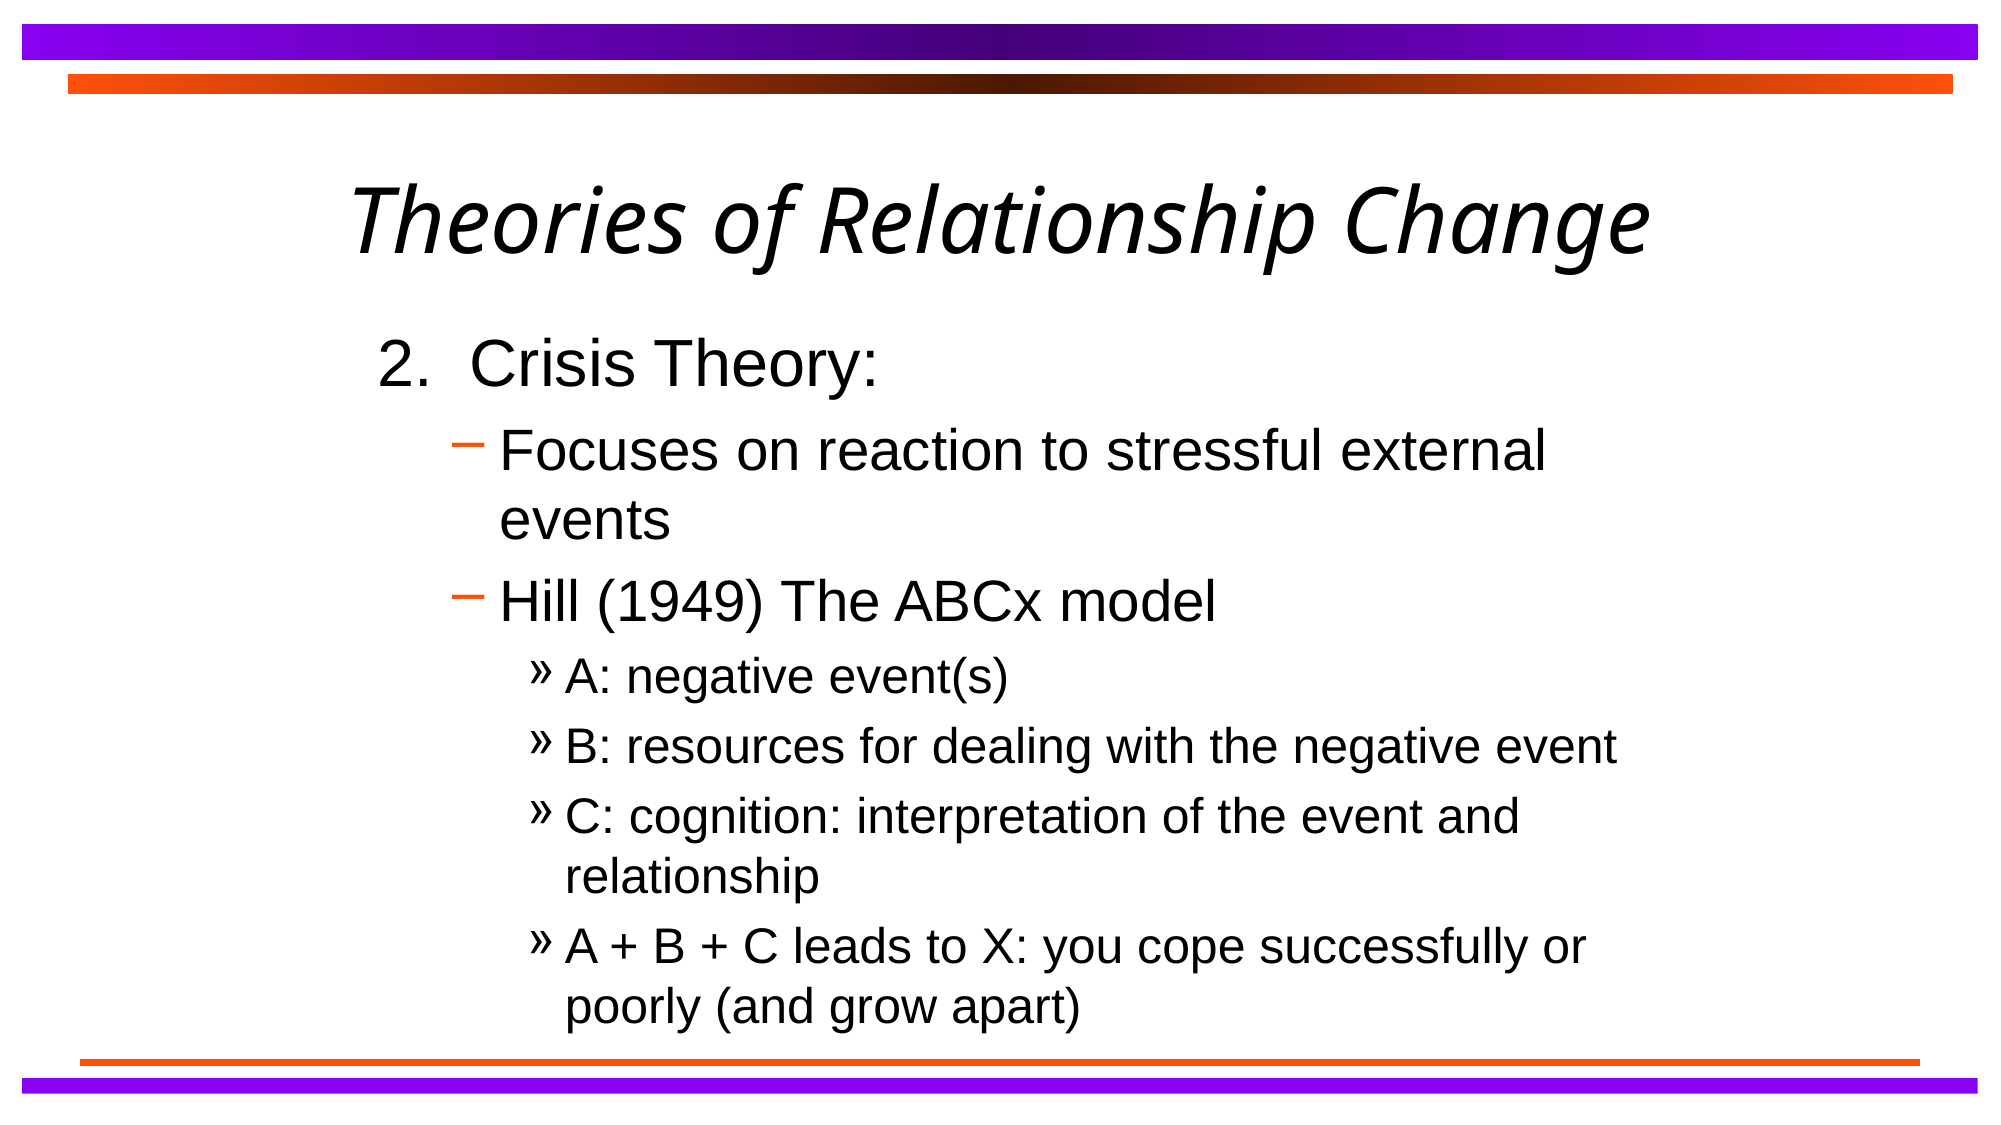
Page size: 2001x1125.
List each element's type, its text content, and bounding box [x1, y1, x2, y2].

list 2. Crisis Theory: Focuses on reaction to stressful external events Hill (1949) The ABCx model A: negative event(s) B: resources for dealing with the negative event C: cognition: interpretation of the event and relationship A + B + C leads to X: you cope successfully or poorly (and grow apart) [362, 312, 1638, 988]
title Theories of Relationship Change [150, 121, 1850, 313]
